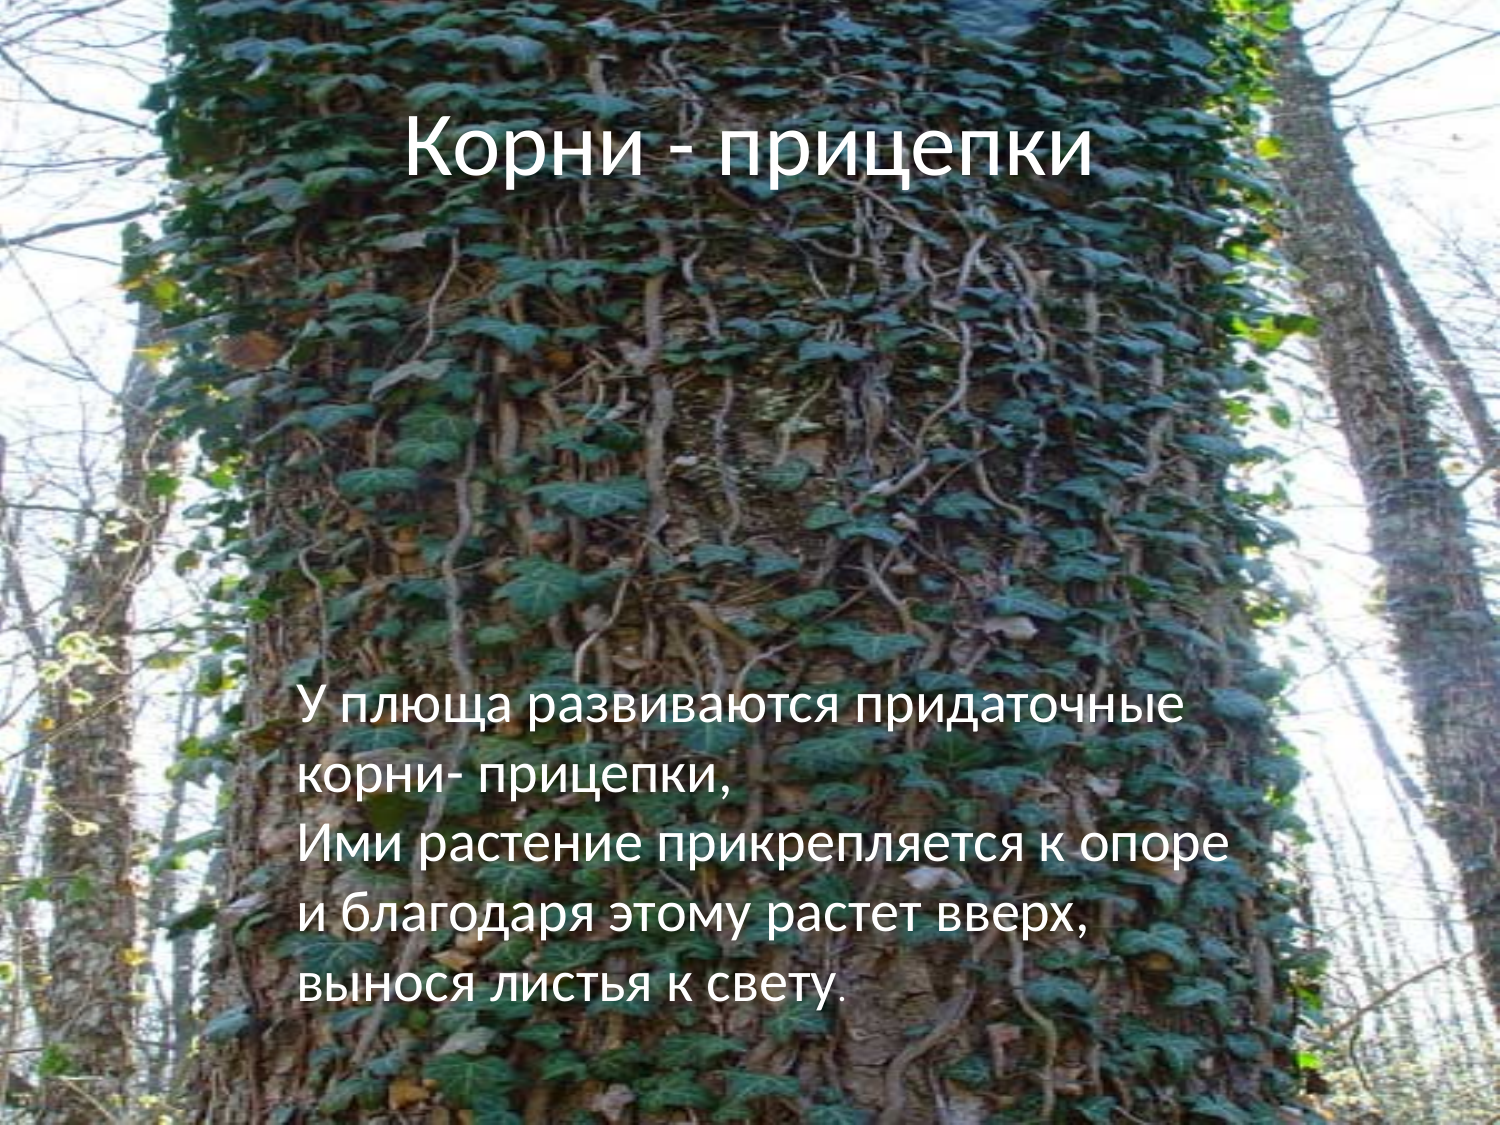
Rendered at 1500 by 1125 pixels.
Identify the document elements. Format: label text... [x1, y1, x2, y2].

picture [0, 0, 1500, 1125]
text_box У плюща развиваются придаточные корни- прицепки, Ими растение прикрепляется к опоре и благодаря этому растет вверх, вынося листья к свету. [281, 656, 1266, 1021]
title Корни - прицепки [75, 45, 1425, 233]
